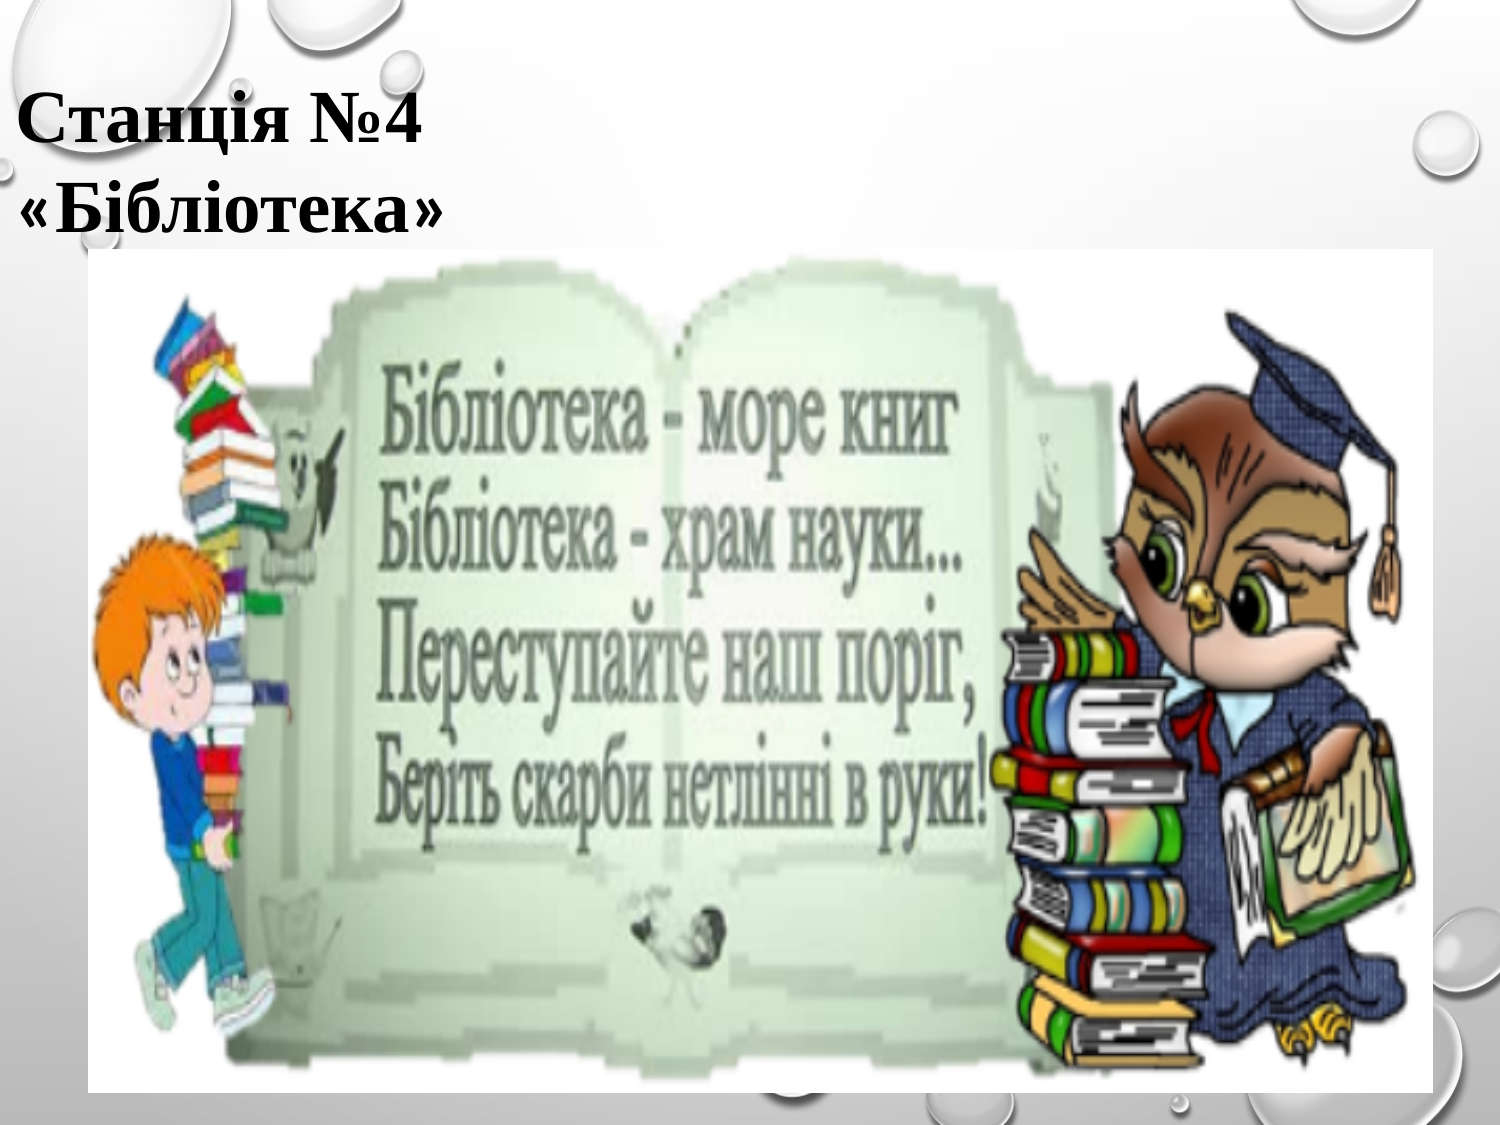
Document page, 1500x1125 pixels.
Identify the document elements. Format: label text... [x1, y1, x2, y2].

text_box Станція №4 «Бібліотека» [0, 60, 1500, 255]
picture [0, 0, 1500, 60]
picture [0, 248, 1500, 1125]
